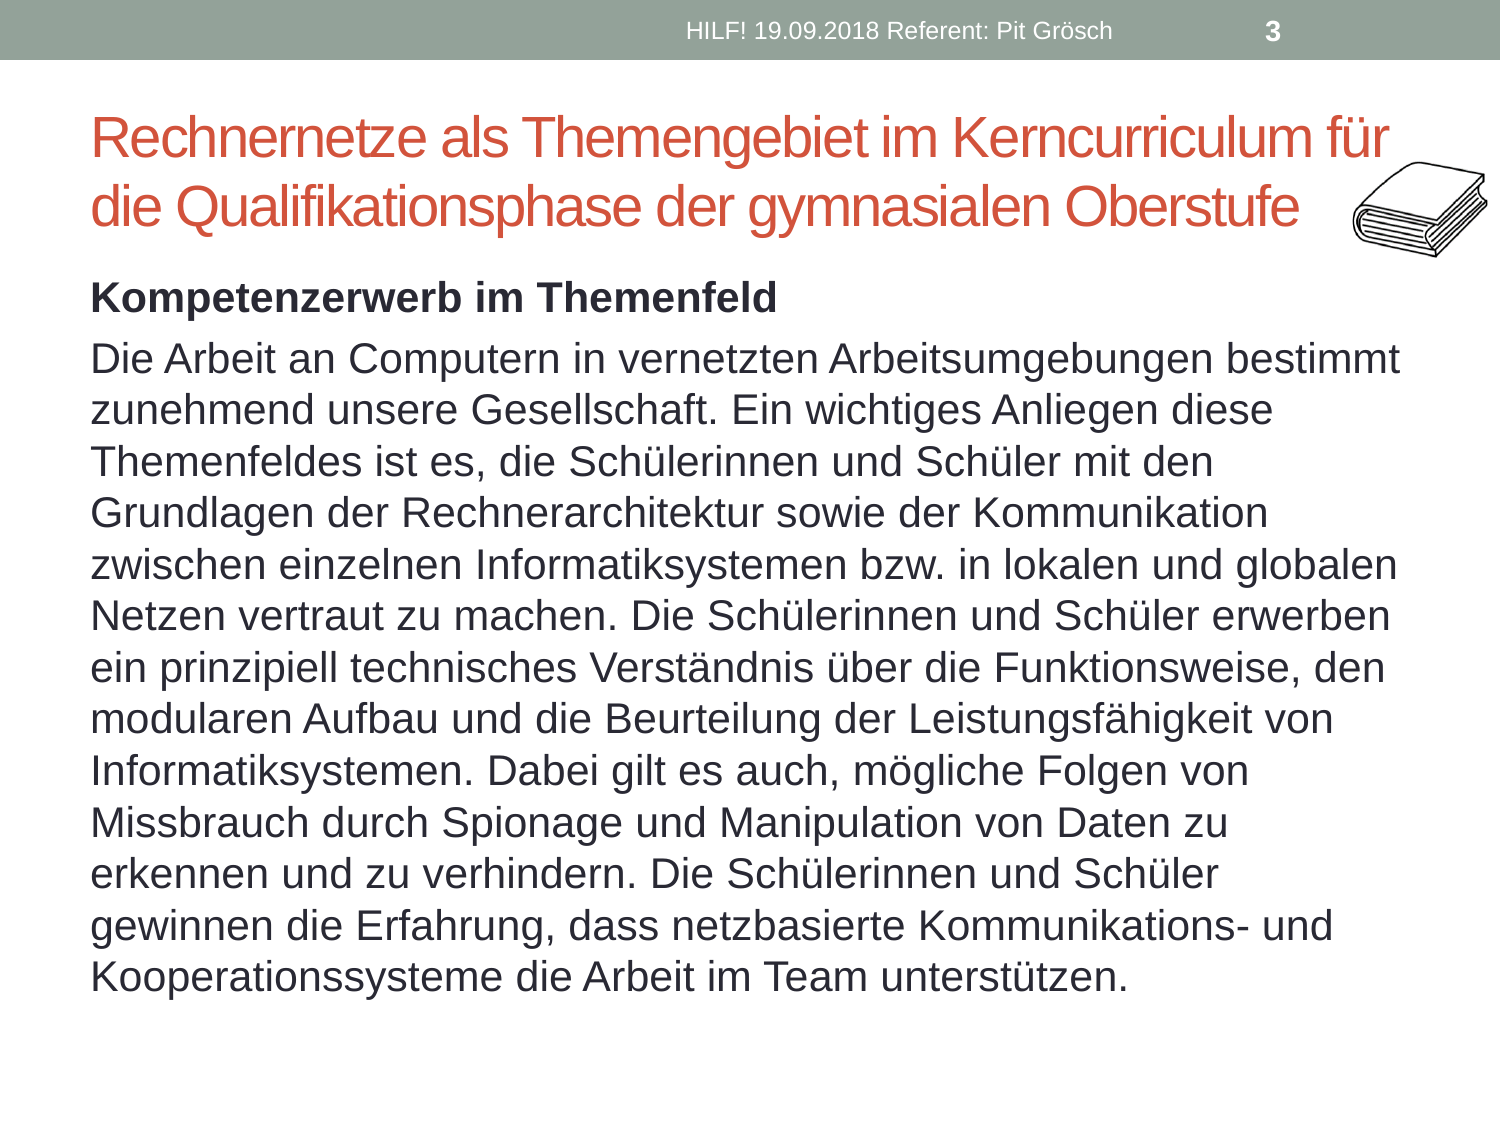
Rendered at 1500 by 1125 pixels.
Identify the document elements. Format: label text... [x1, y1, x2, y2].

list Kompetenzerwerb im Themenfeld Die Arbeit an Computern in vernetzten Arbeitsumgebungen bestimmt zunehmend unsere Gesellschaft. Ein wichtiges Anliegen diese Themenfeldes ist es, die Schülerinnen und Schüler mit den Grundlagen der Rechnerarchitektur sowie der Kommunikation zwischen einzelnen Informatiksystemen bzw. in lokalen und globalen Netzen vertraut zu machen. Die Schülerinnen und Schüler erwerben ein prinzipiell technisches Verständnis über die Funktionsweise, den modularen Aufbau und die Beurteilung der Leistungsfähigkeit von Informatiksystemen. Dabei gilt es auch, mögliche Folgen von Missbrauch durch Spionage und Manipulation von Daten zu erkennen und zu verhindern. Die Schülerinnen und Schüler gewinnen die Erfahrung, dass netzbasierte Kommunikations- und Kooperationssysteme die Arbeit im Team unterstützen. [75, 262, 1425, 1063]
title Rechnernetze als Themengebiet im Kerncurriculum für die Qualifikationsphase der gymnasialen Oberstufe [75, 87, 1425, 250]
picture [1352, 160, 1489, 258]
slide_number 3 [1250, 3, 1425, 57]
footer HILF! 19.09.2018 Referent: Pit Grösch [562, 3, 1238, 57]
